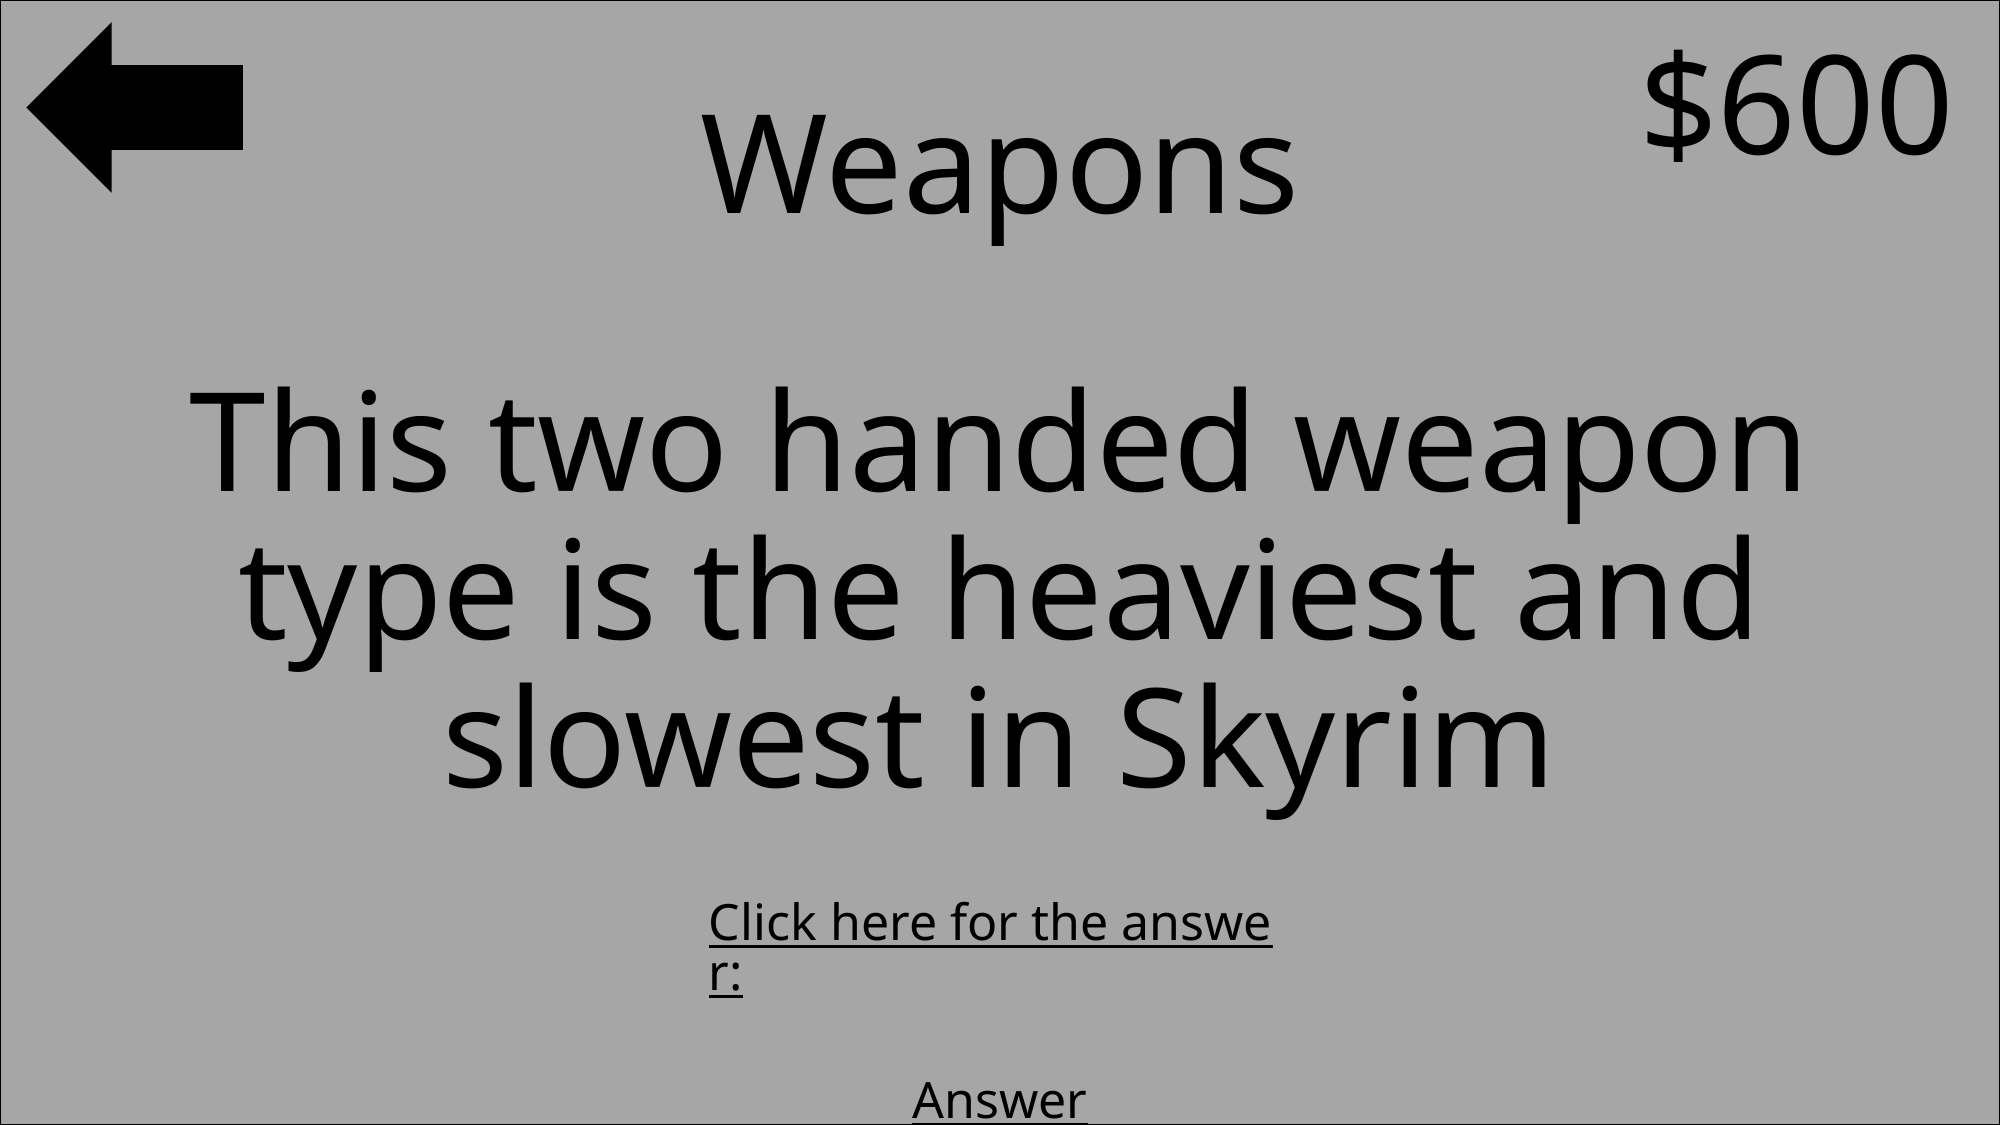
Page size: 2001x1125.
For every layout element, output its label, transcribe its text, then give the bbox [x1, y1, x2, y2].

text_box [26, 22, 243, 193]
text_box [0, 0, 2000, 1125]
text_box Weapons [137, 59, 1863, 278]
text_box This two handed weapon type is the heaviest and slowest in Skyrim [158, 364, 1842, 839]
text_box Click here for the answer: Answer [694, 883, 1306, 1095]
text_box $600 [1593, 1, 2000, 219]
